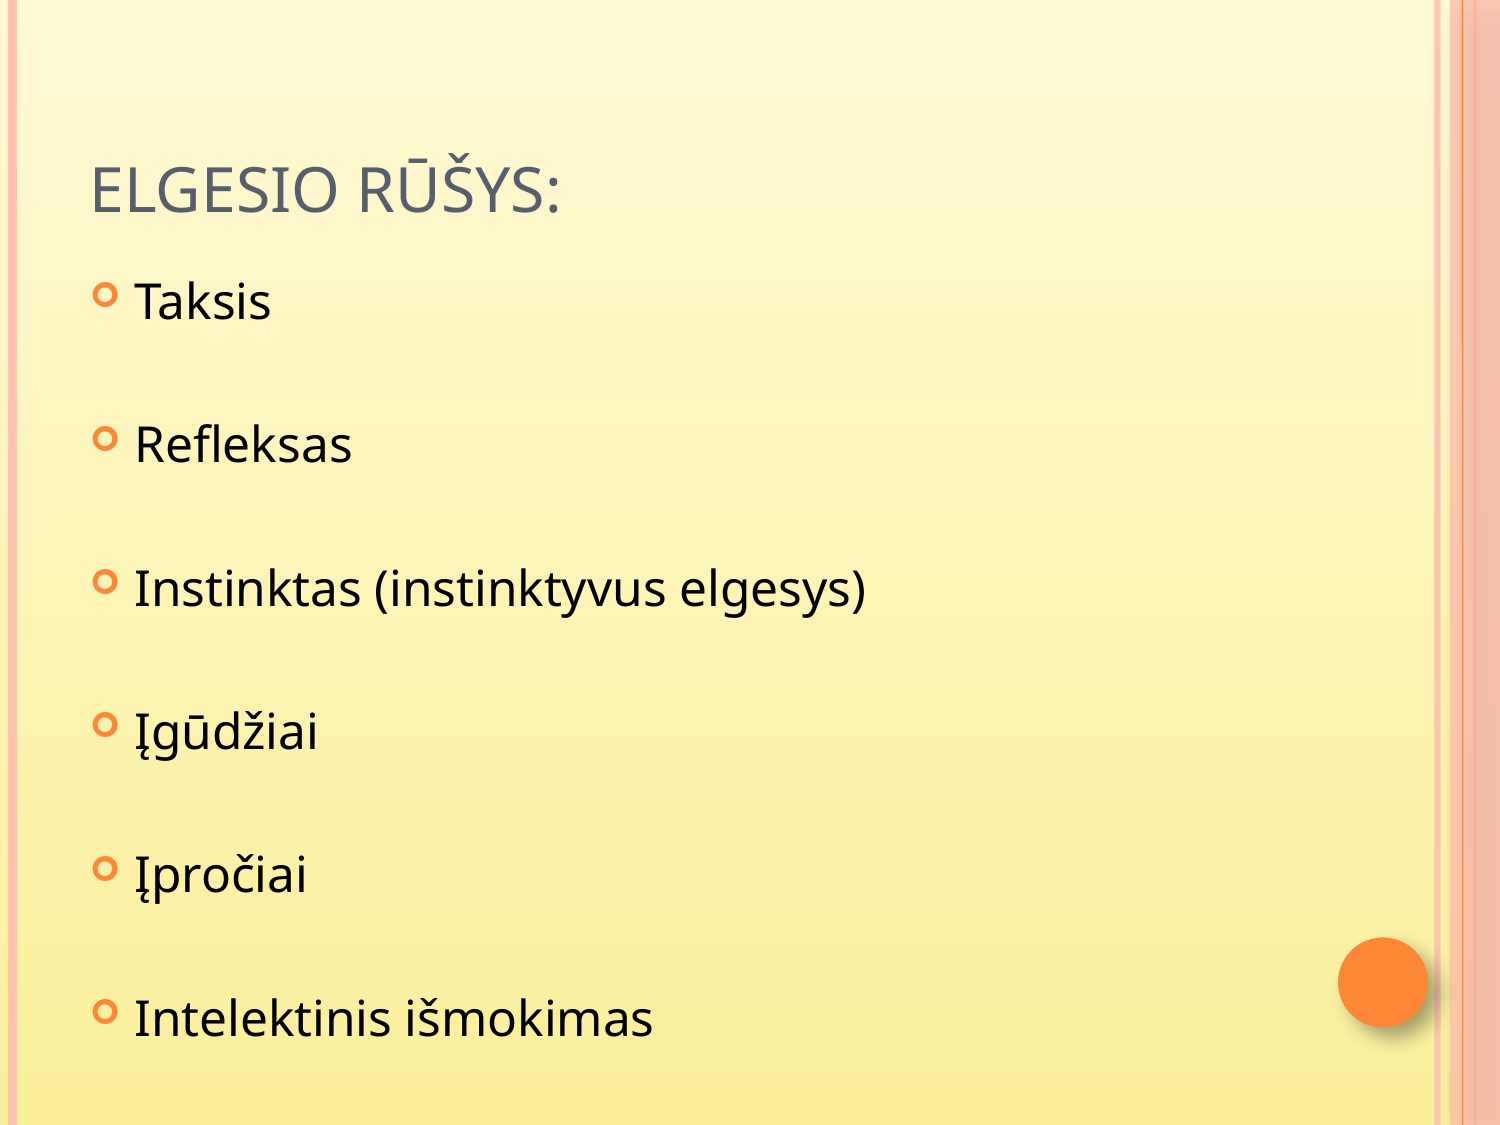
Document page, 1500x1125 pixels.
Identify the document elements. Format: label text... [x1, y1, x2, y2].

list Taksis Refleksas Instinktas (instinktyvus elgesys) Įgūdžiai Įpročiai Intelektinis išmokimas [75, 262, 1300, 1062]
title Elgesio rūšys: [75, 45, 1300, 233]
